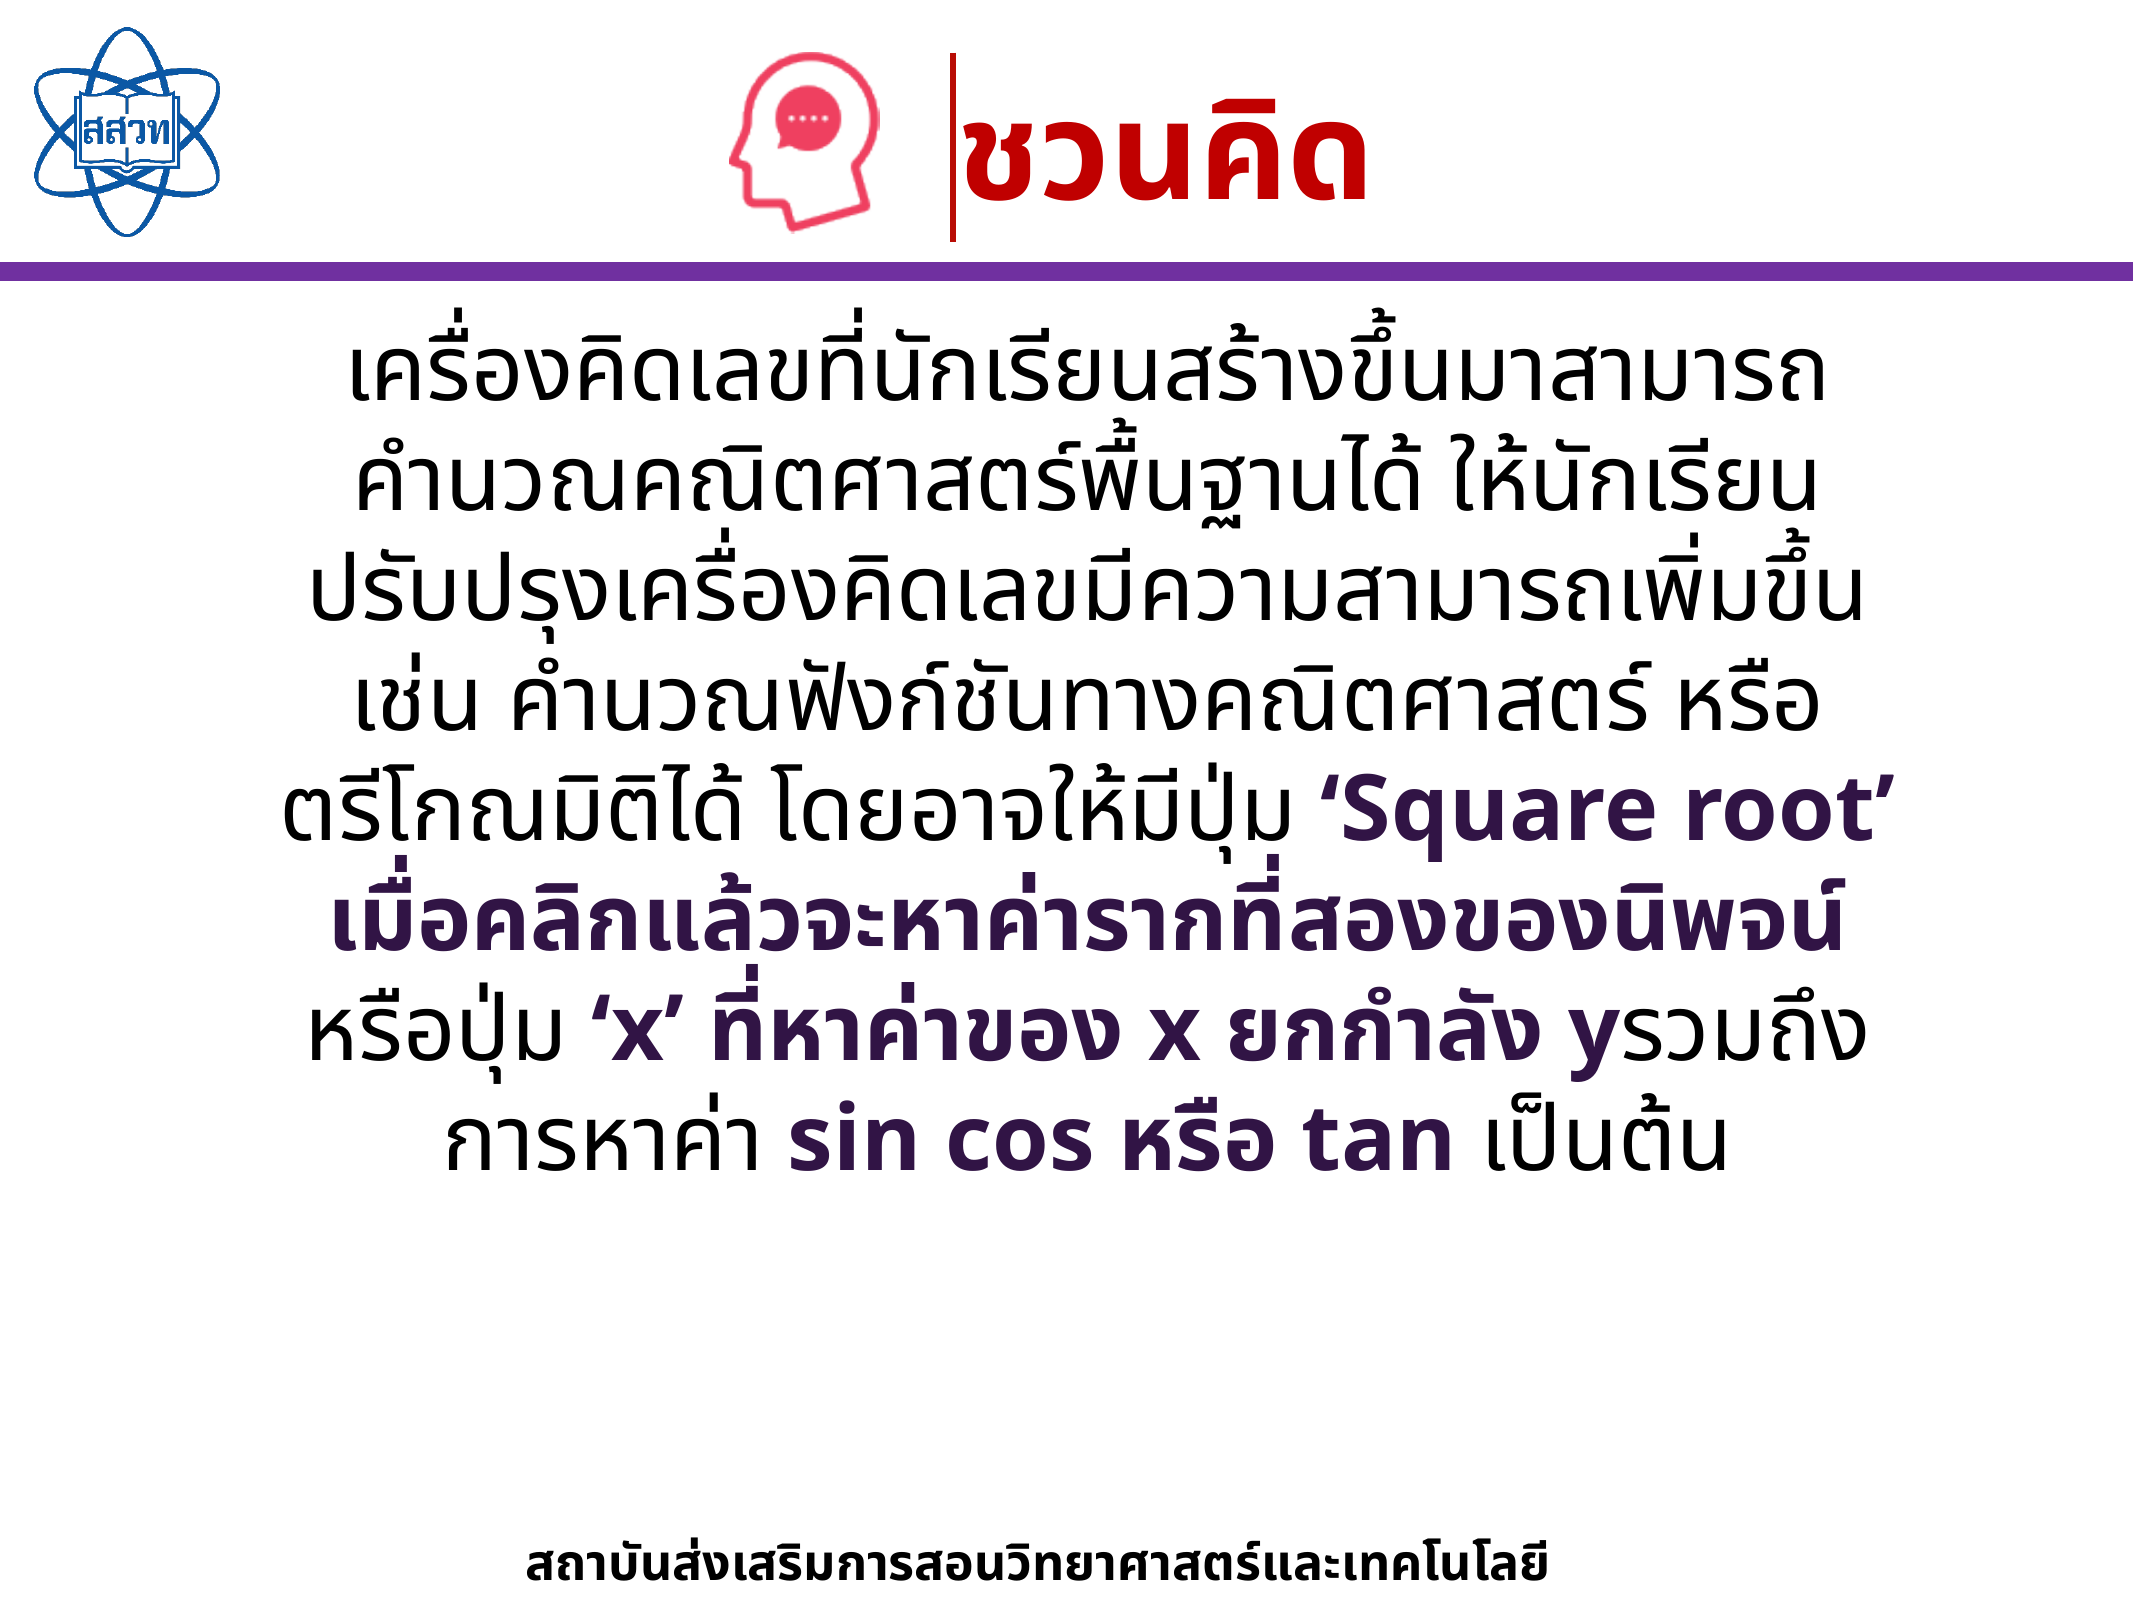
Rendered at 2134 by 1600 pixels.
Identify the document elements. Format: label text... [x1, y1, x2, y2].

text_box สถาบันส่งเสริมการสอนวิทยาศาสตร์และเทคโนโลยี [74, 1522, 2002, 1589]
picture [33, 27, 220, 237]
text_box ชวนคิด [959, 53, 1384, 236]
text_box เครื่องคิดเลขที่นักเรียนสร้างขึ้นมาสามารถคำนวณคณิตศาสตร์พื้นฐานได้ ให้นักเรียนปรับปรุงเครื่องคิดเลขมีความสามารถเพิ่มขึ้น เช่น คำนวณฟังก์ชันทางคณิตศาสตร์ หรือตรีโกณมิติได้ โดยอาจให้มีปุ่ม ‘Square root’ เมื่อคลิกแล้วจะหาค่ารากที่สองของนิพจน์ หรือปุ่ม ‘x’ ที่หาค่าของ x ยกกำลัง yรวมถึงการหาค่า sin cos หรือ tan เป็นต้น [236, 300, 1939, 1197]
picture [729, 52, 880, 234]
